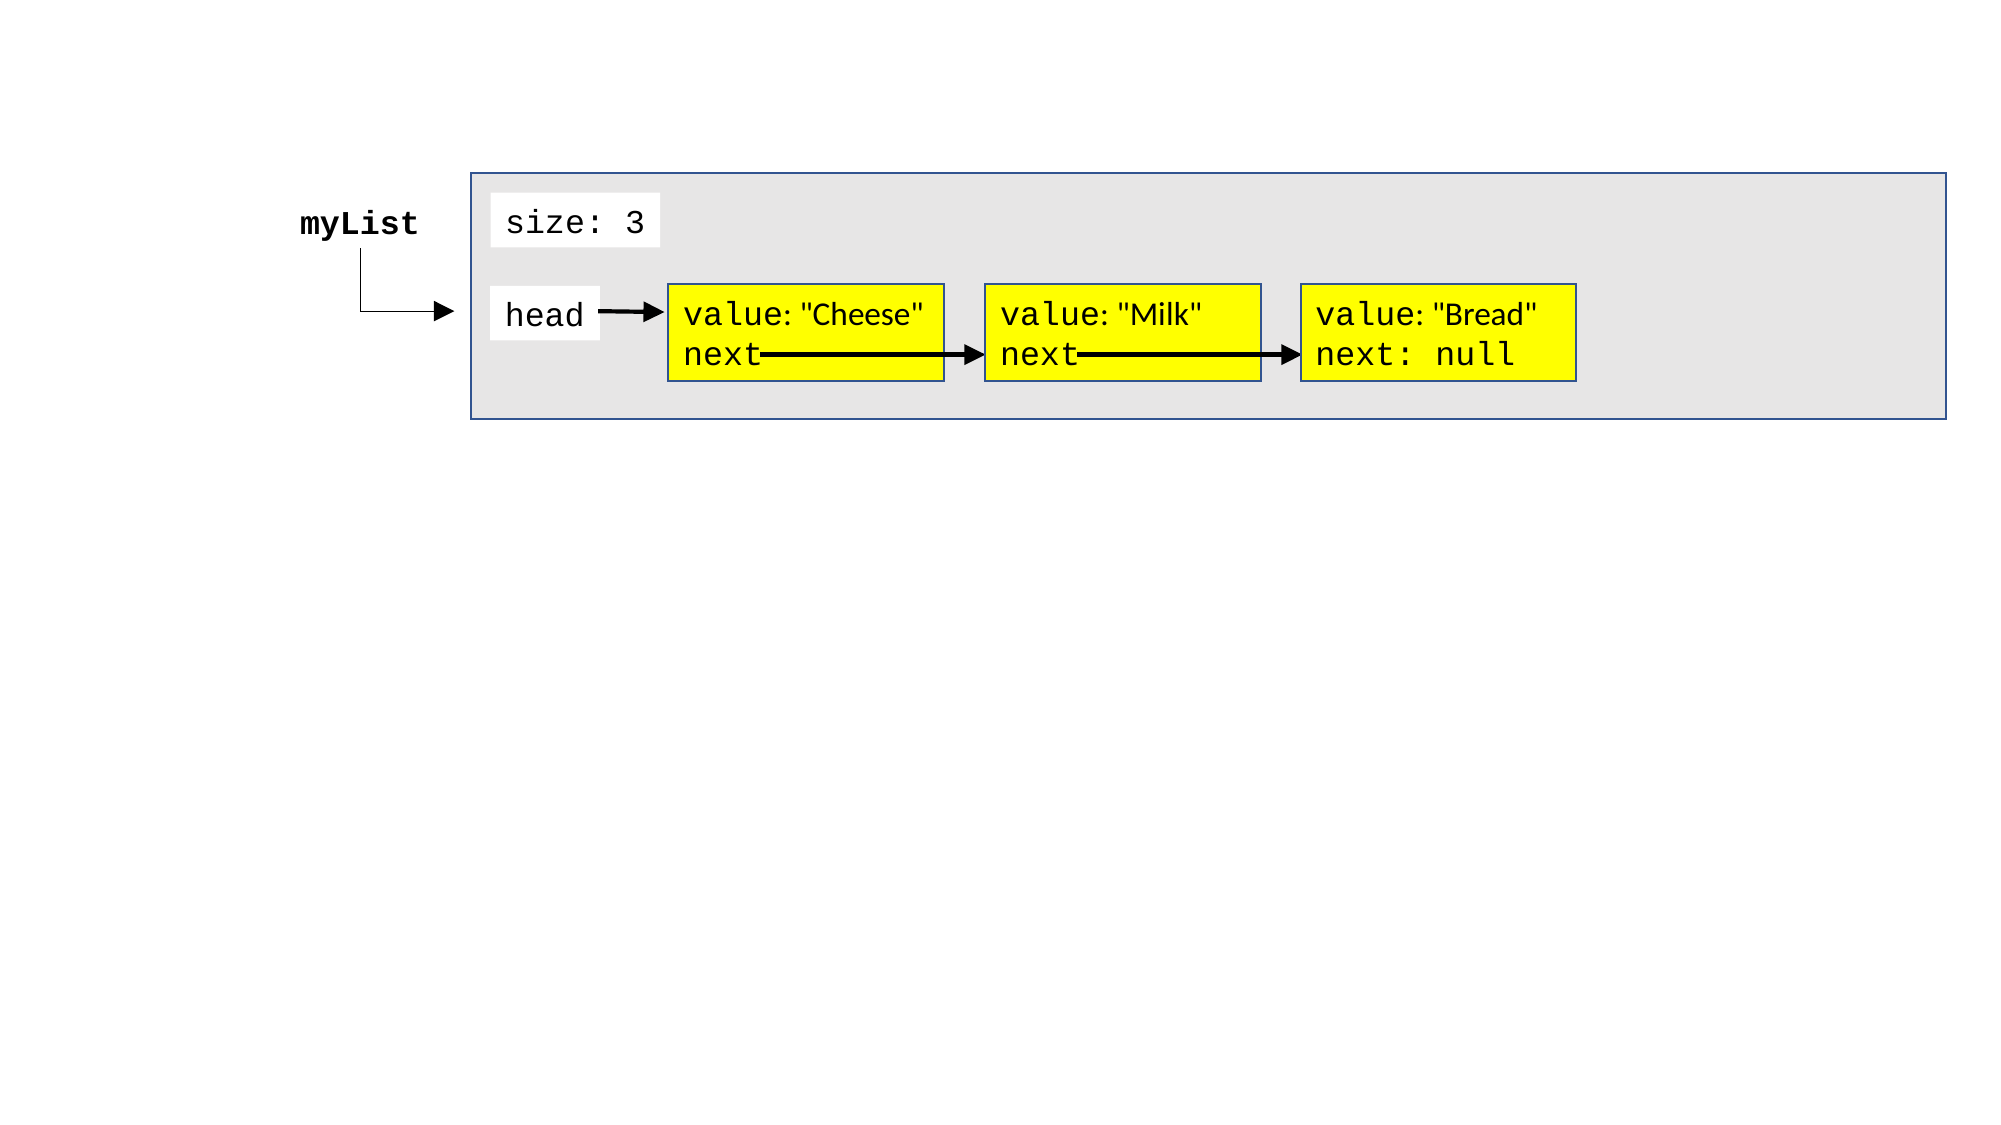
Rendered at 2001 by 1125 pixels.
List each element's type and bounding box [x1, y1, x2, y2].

text_box [668, 283, 985, 382]
text_box [284, 172, 1946, 420]
text_box [985, 283, 1303, 382]
text_box [376, 232, 439, 328]
